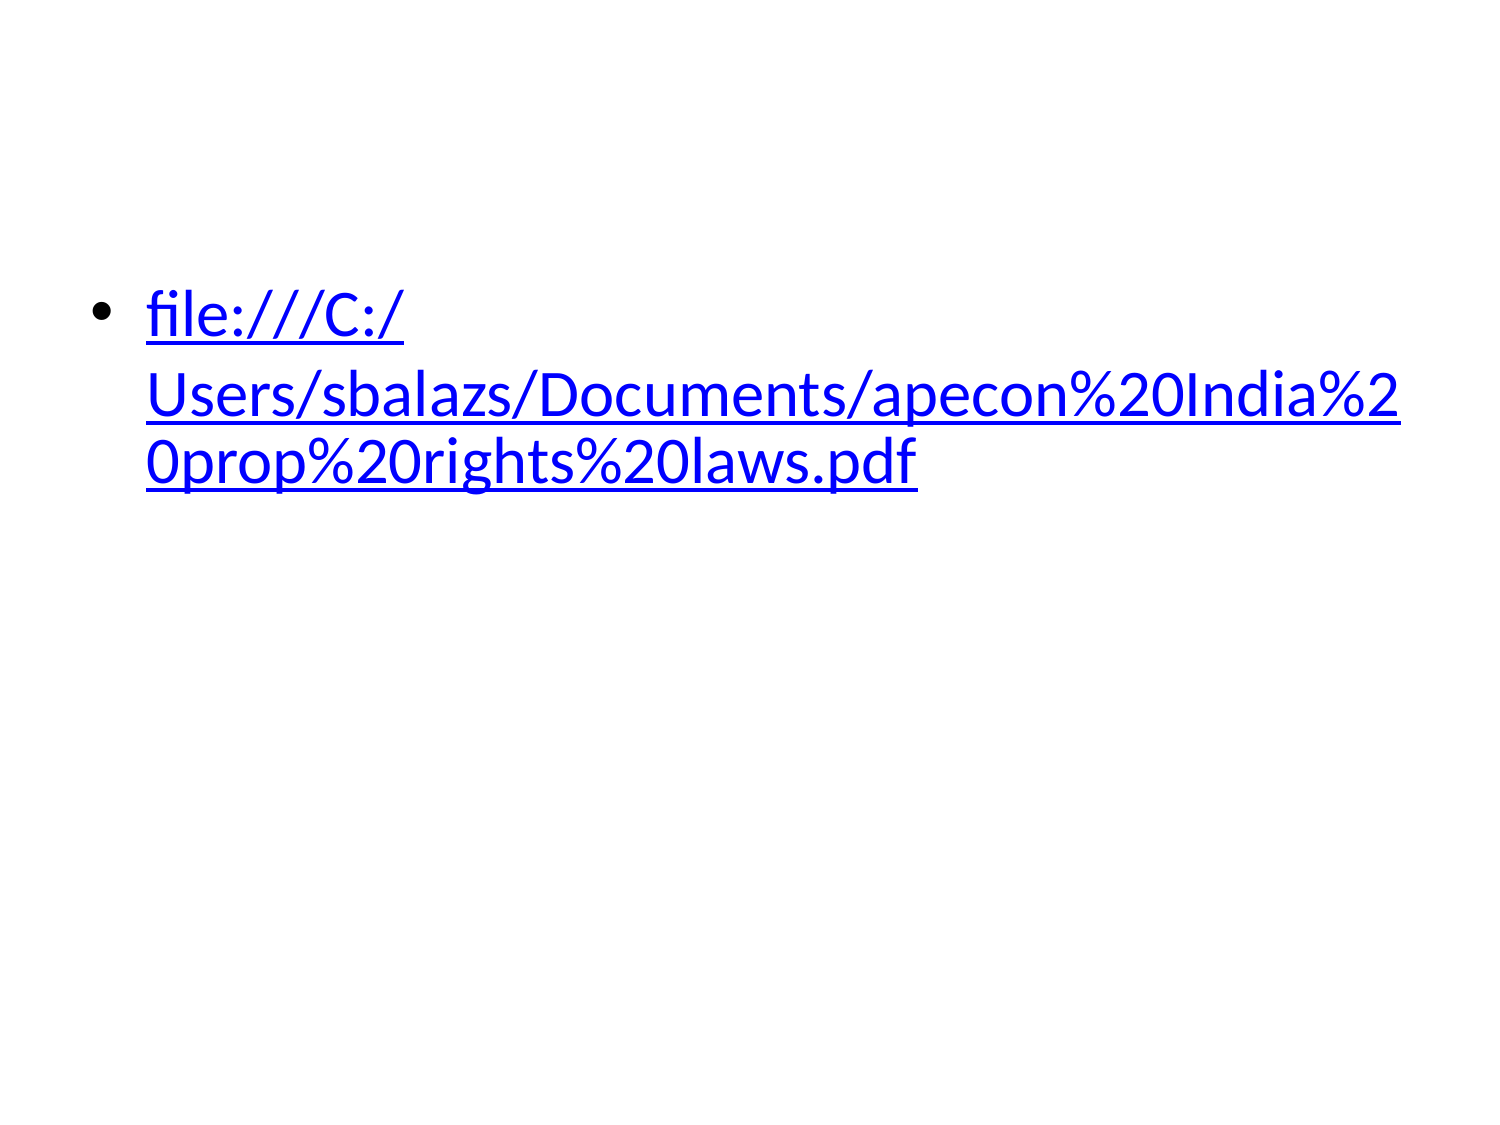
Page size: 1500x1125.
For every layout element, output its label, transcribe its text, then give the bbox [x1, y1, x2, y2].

list file:///C:/Users/sbalazs/Documents/apecon%20India%20prop%20rights%20laws.pdf [75, 262, 1425, 1005]
